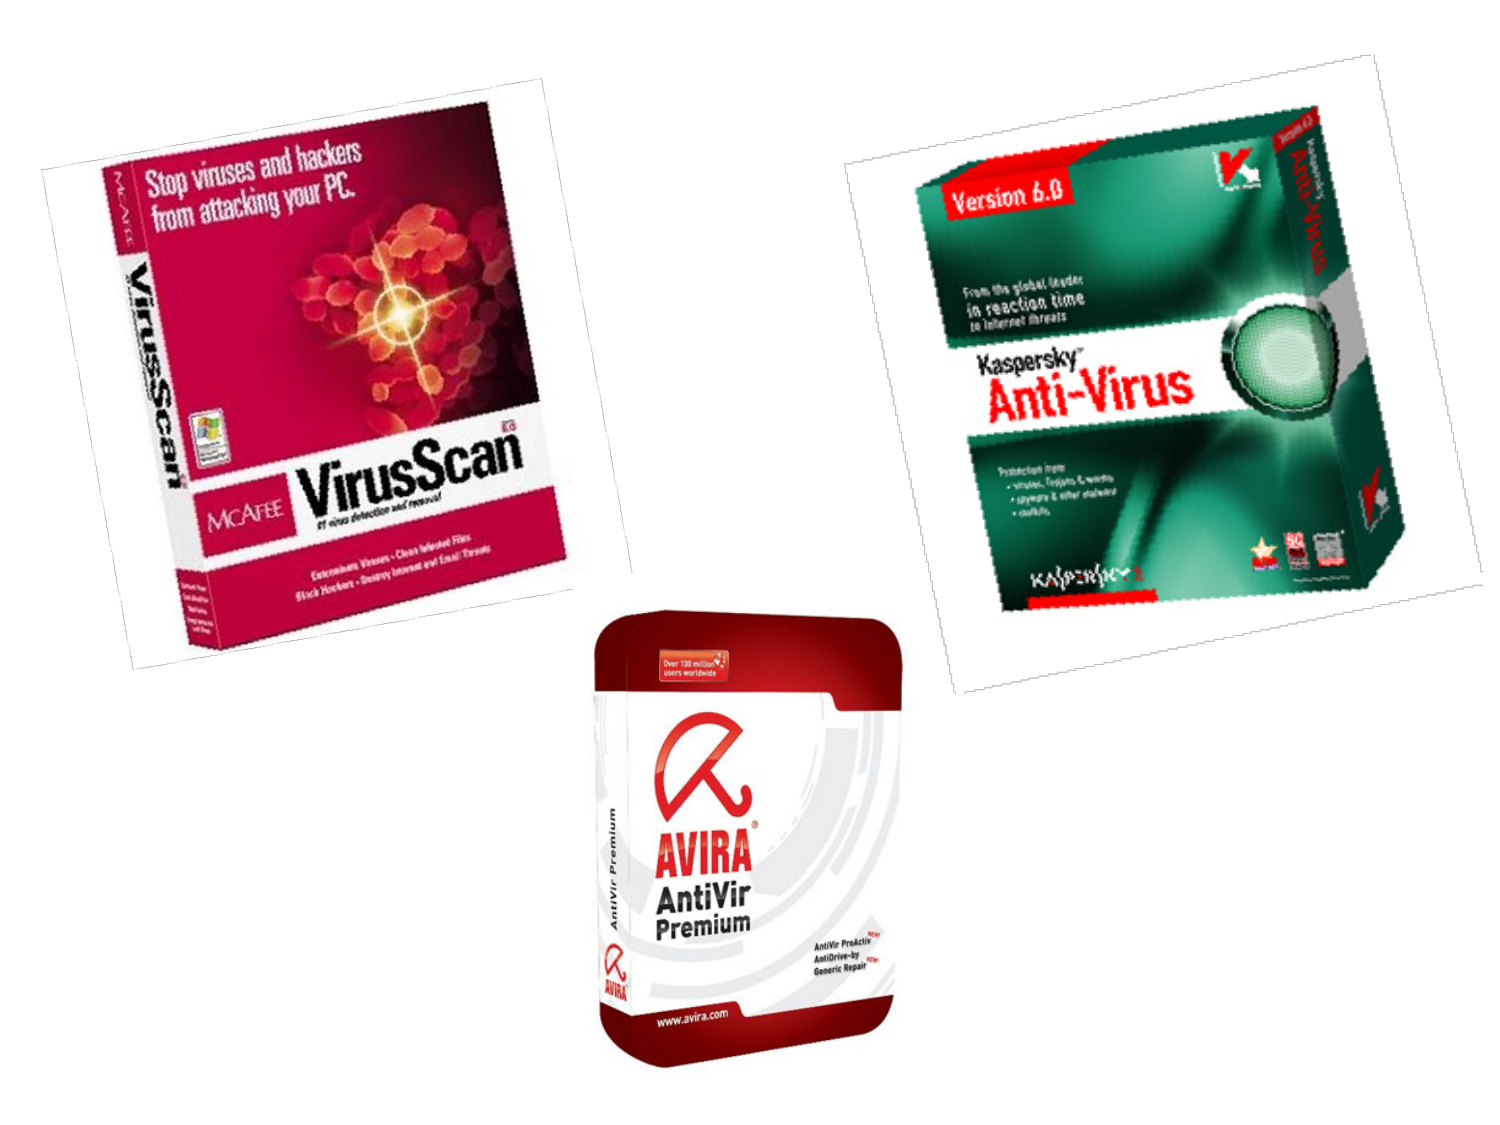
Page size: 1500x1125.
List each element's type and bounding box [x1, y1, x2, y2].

picture [42, 54, 1483, 1083]
